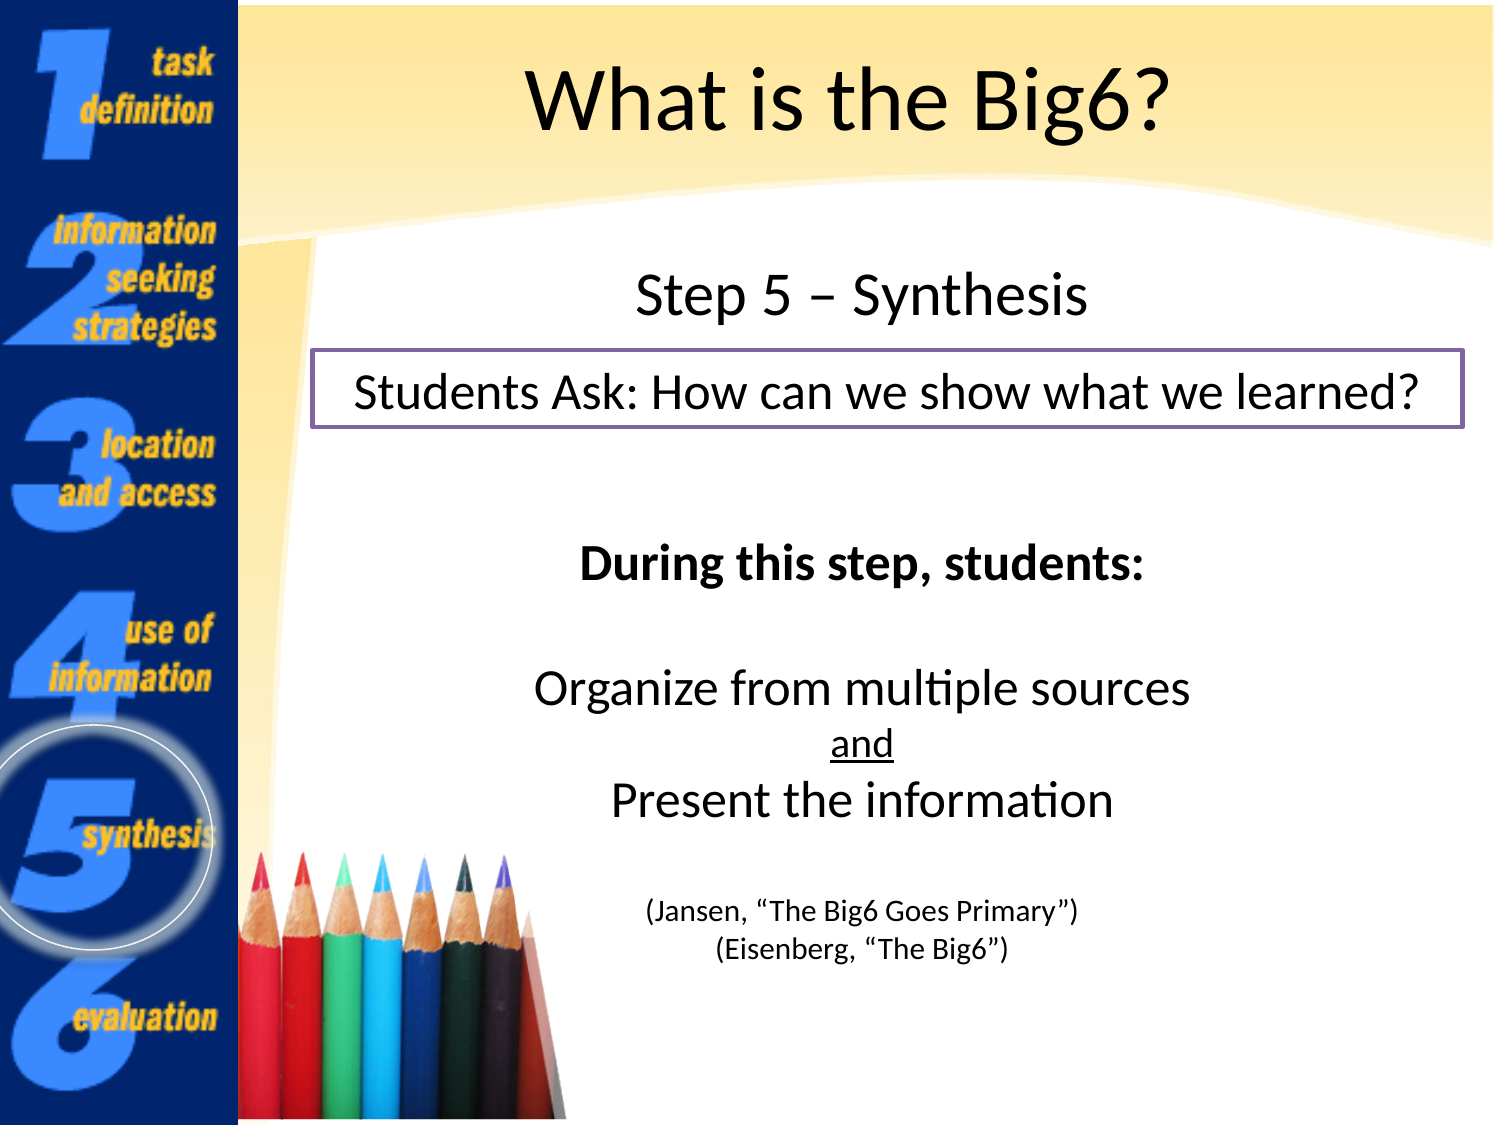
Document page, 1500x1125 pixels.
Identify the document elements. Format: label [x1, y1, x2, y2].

text_box [0, 0, 1500, 1125]
